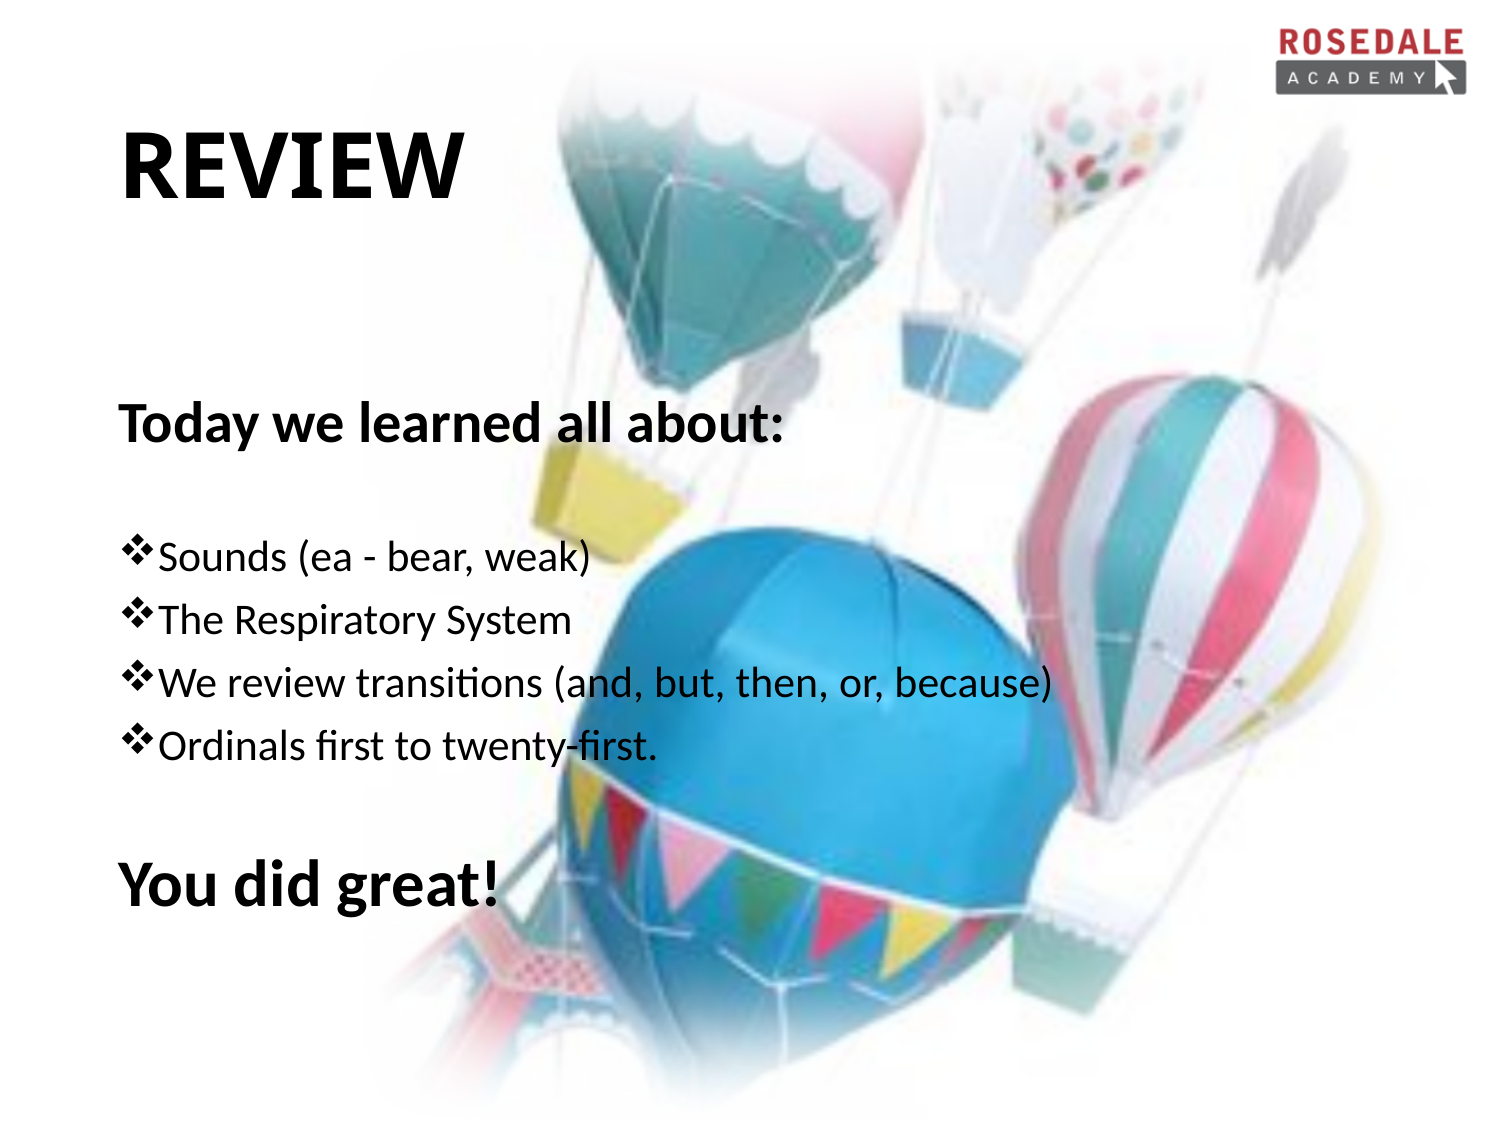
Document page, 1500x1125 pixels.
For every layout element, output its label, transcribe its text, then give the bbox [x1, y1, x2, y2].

title REVIEW [103, 59, 360, 278]
picture [360, 22, 1472, 1125]
list Today we learned all about: Sounds (ea - bear, weak) The Respiratory System We review transitions (and, but, then, or, because) Ordinals first to twenty-first. You did great! [103, 299, 360, 1014]
